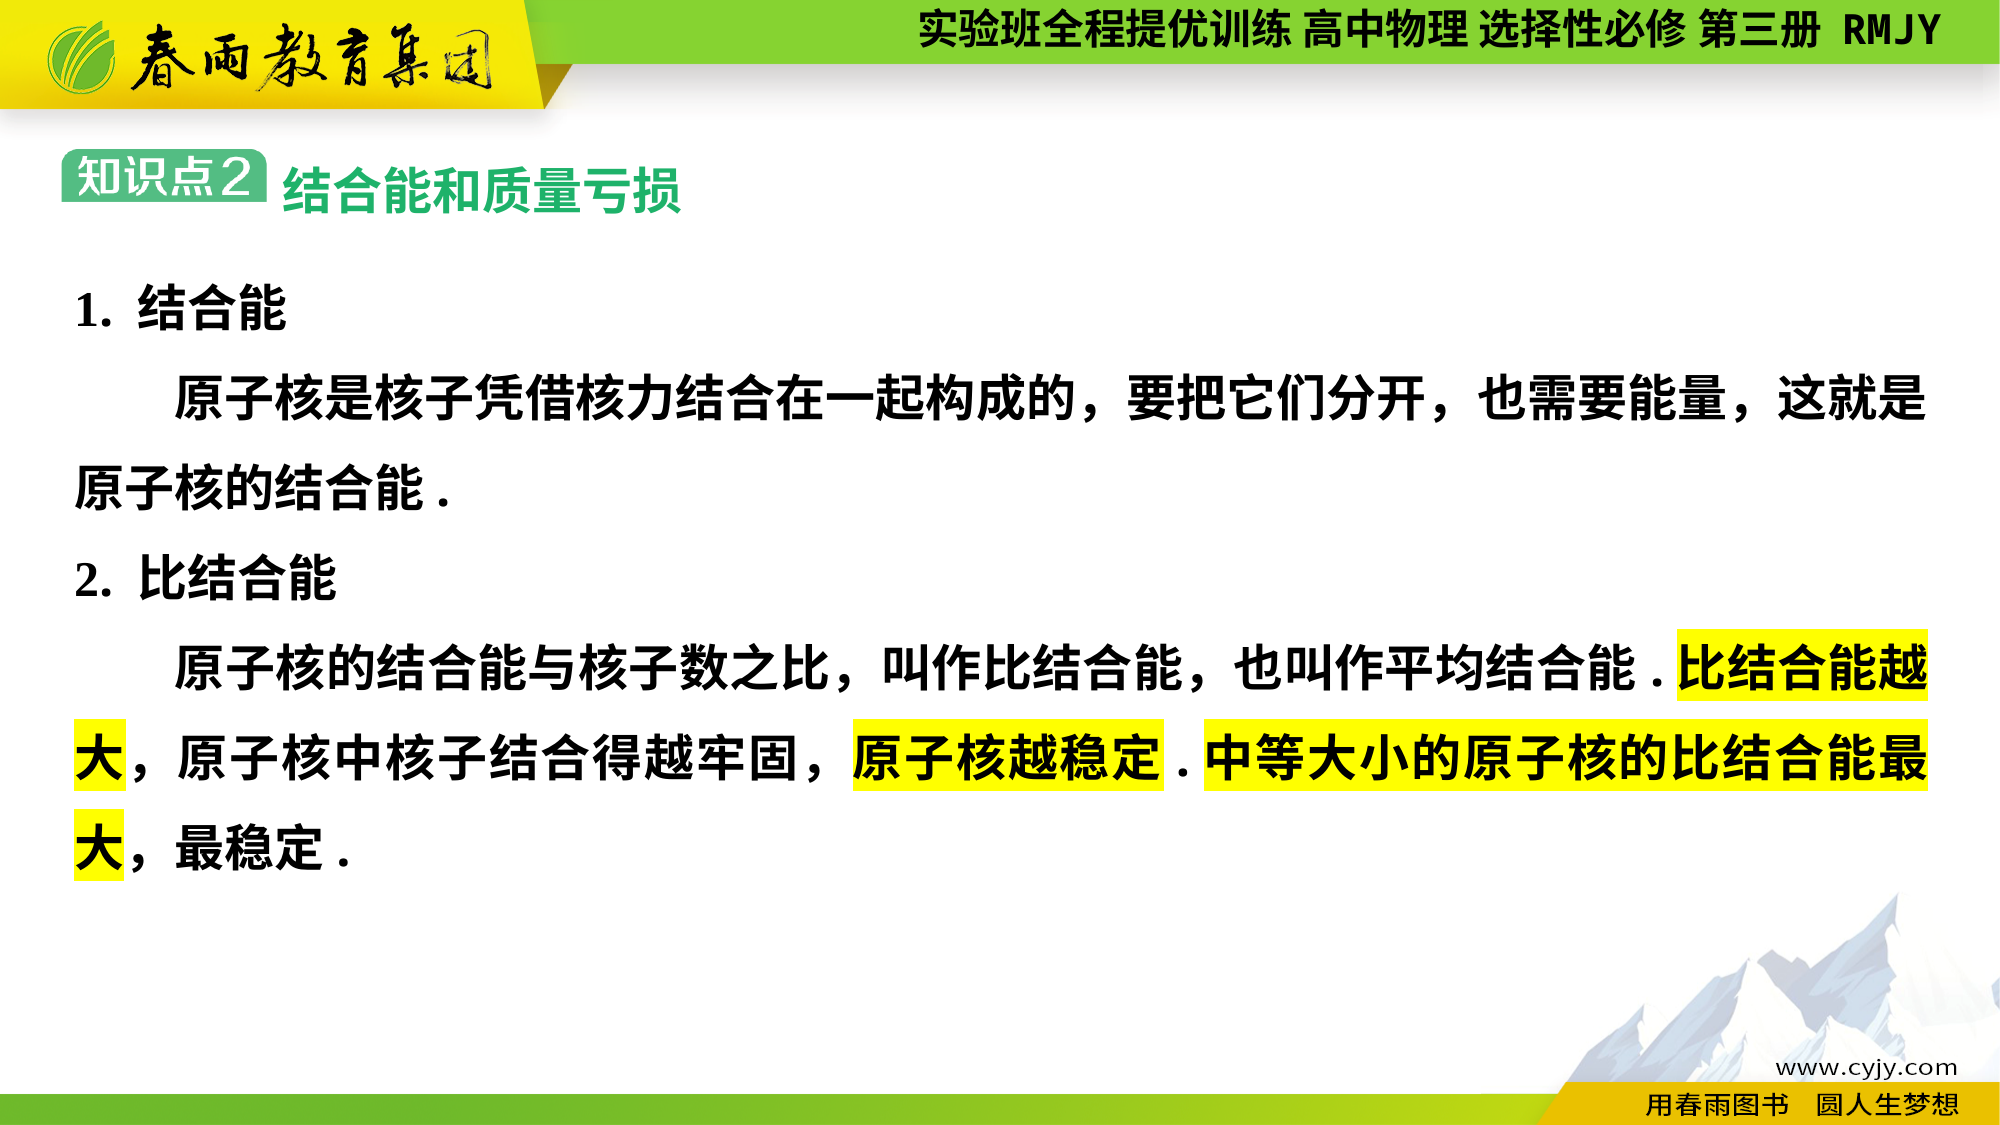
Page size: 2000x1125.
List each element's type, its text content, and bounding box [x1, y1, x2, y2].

list 1. 结合能 原子核是核子凭借核力结合在一起构成的，要把它们分开，也需要能量，这就是原子核的结合能. 2. 比结合能 原子核的结合能与核子数之比，叫作比结合能，也叫作平均结合能.比结合能越大，原子核中核子结合得越牢固，原子核越稳定.中等大小的原子核的比结合能最大，最稳定. [59, 239, 1944, 880]
picture [0, 0, 2000, 1125]
text_box 结合能和质量亏损 [267, 122, 1944, 228]
